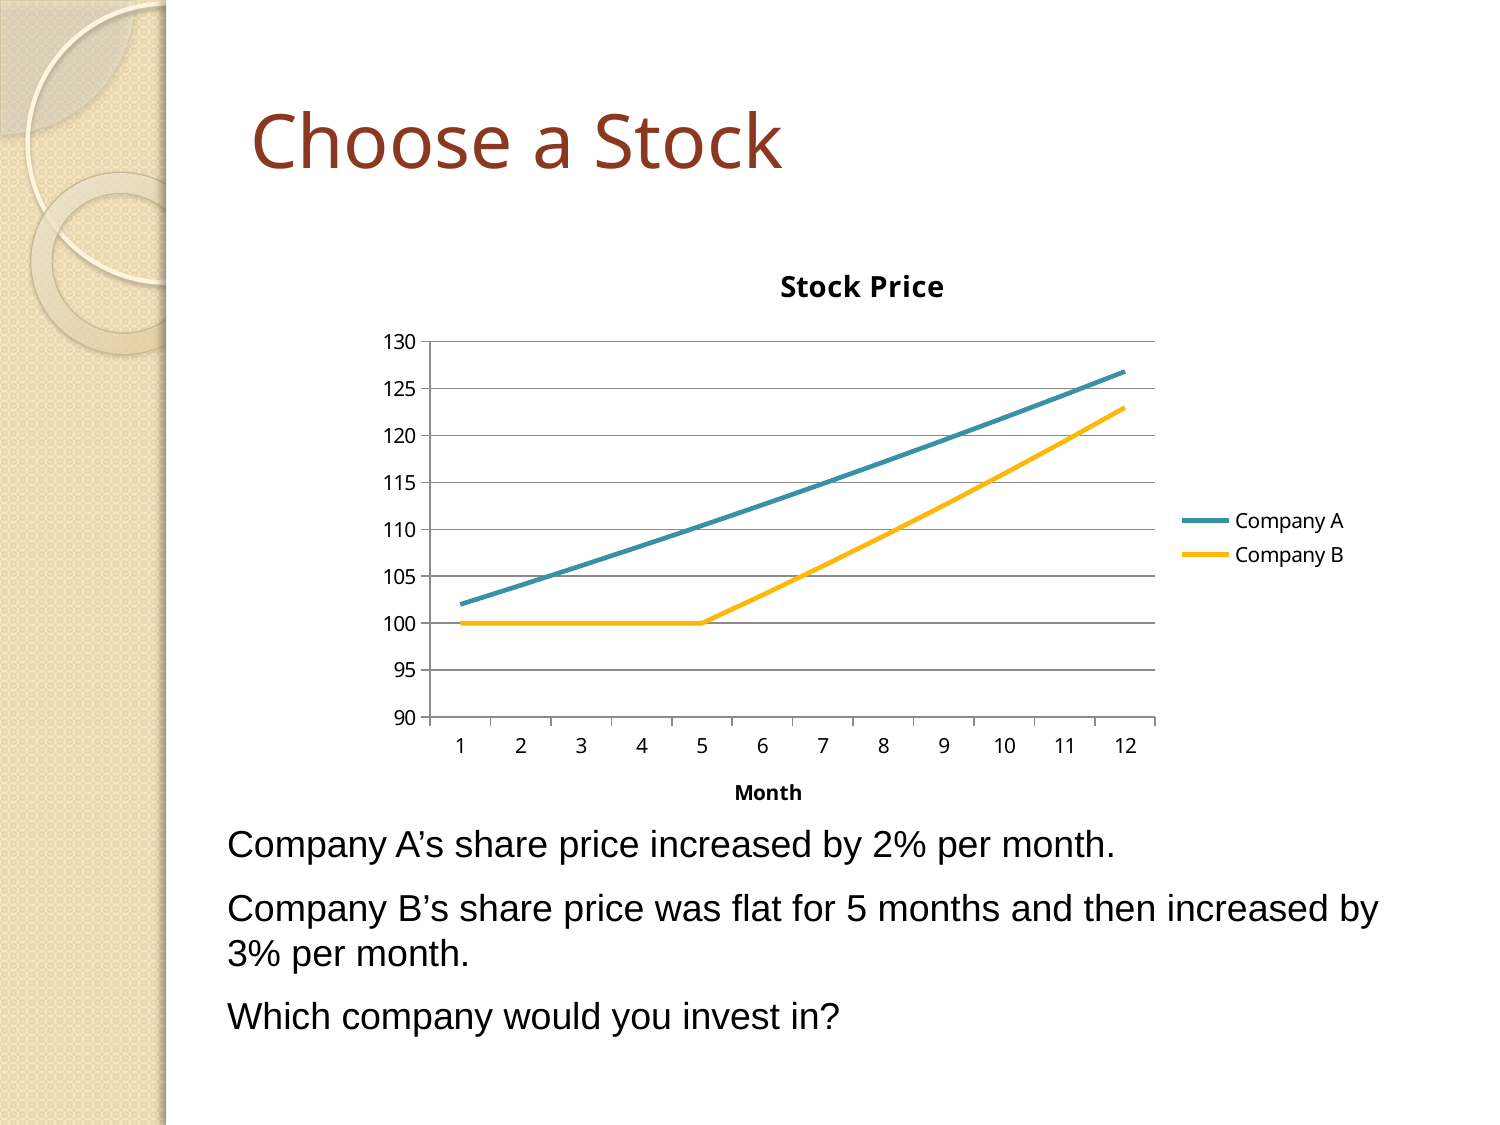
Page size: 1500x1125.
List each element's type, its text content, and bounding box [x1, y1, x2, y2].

chart [362, 237, 1363, 838]
title Choose a Stock [235, 45, 1466, 233]
text_box Company A’s share price increased by 2% per month. Company B’s share price was flat for 5 months and then increased by 3% per month. Which company would you invest in? [212, 812, 1425, 1045]
